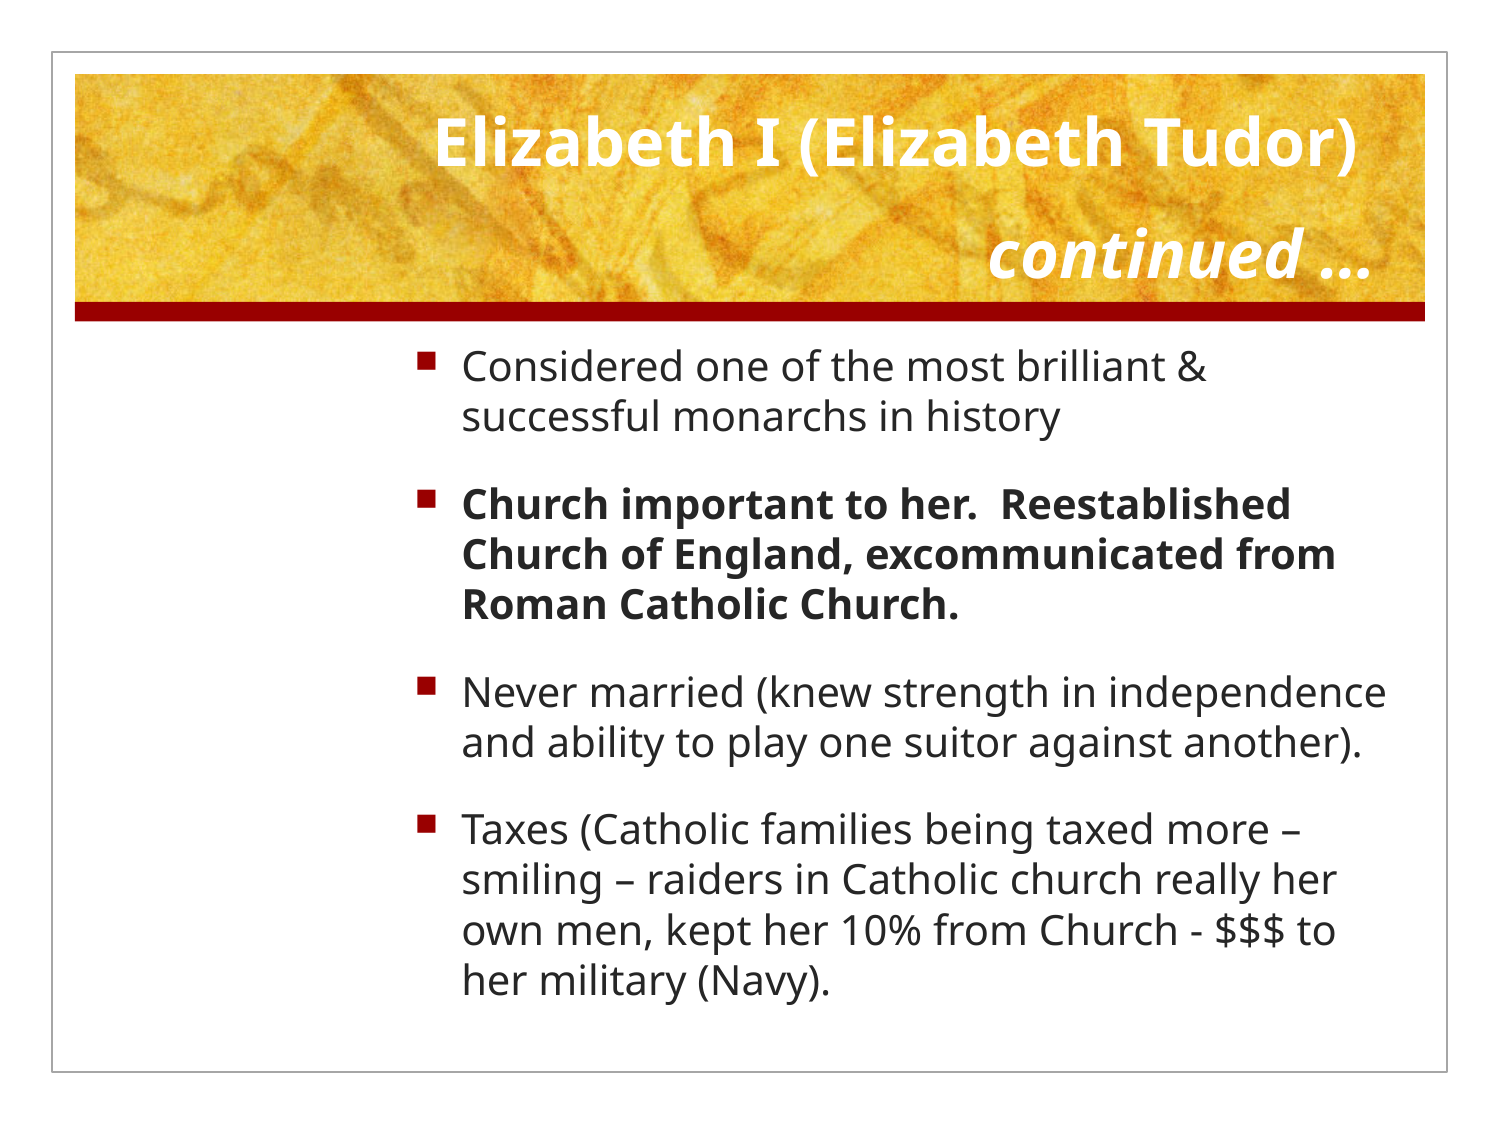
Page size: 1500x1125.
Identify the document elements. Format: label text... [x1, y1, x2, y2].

list Considered one of the most brilliant & successful monarchs in history Church important to her. Reestablished Church of England, excommunicated from Roman Catholic Church. Never married (knew strength in independence and ability to play one suitor against another). Taxes (Catholic families being taxed more – smiling – raiders in Catholic church really her own men, kept her 10% from Church - $$$ to her military (Navy). [399, 332, 1425, 1075]
title Elizabeth I (Elizabeth Tudor) continued … [108, 74, 1392, 292]
picture [75, 74, 1425, 301]
